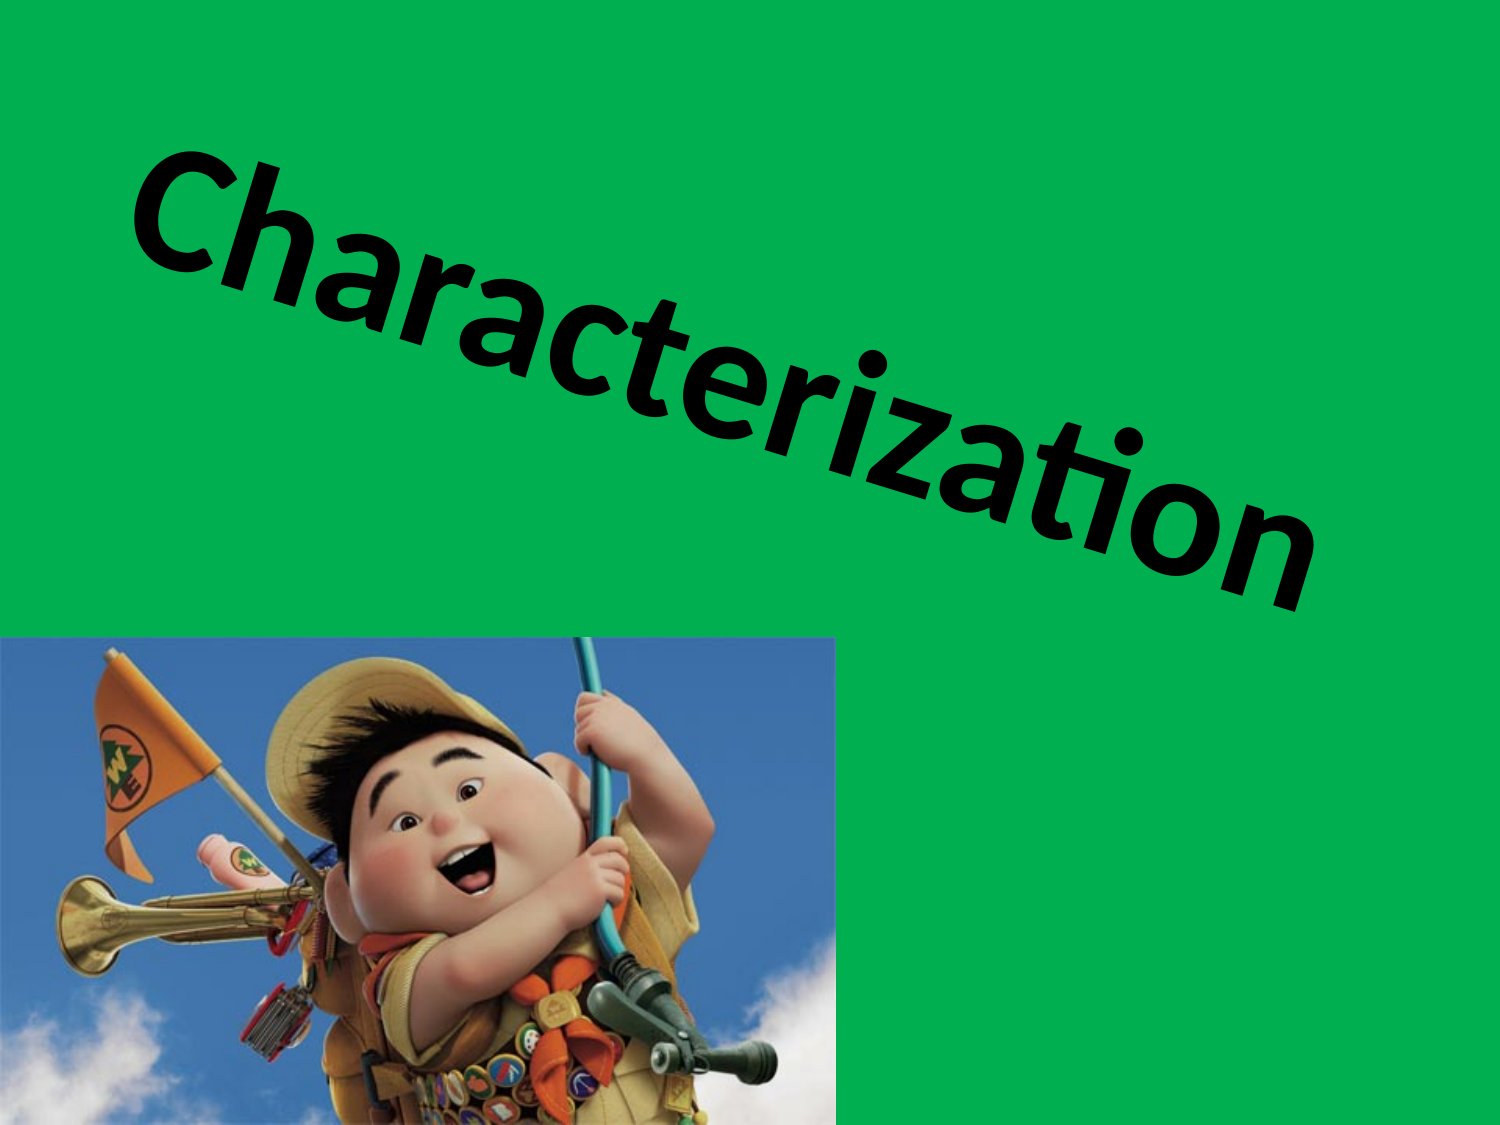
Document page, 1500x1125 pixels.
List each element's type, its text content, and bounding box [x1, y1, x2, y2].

picture [0, 637, 837, 1125]
title Characterization [87, 62, 1378, 666]
